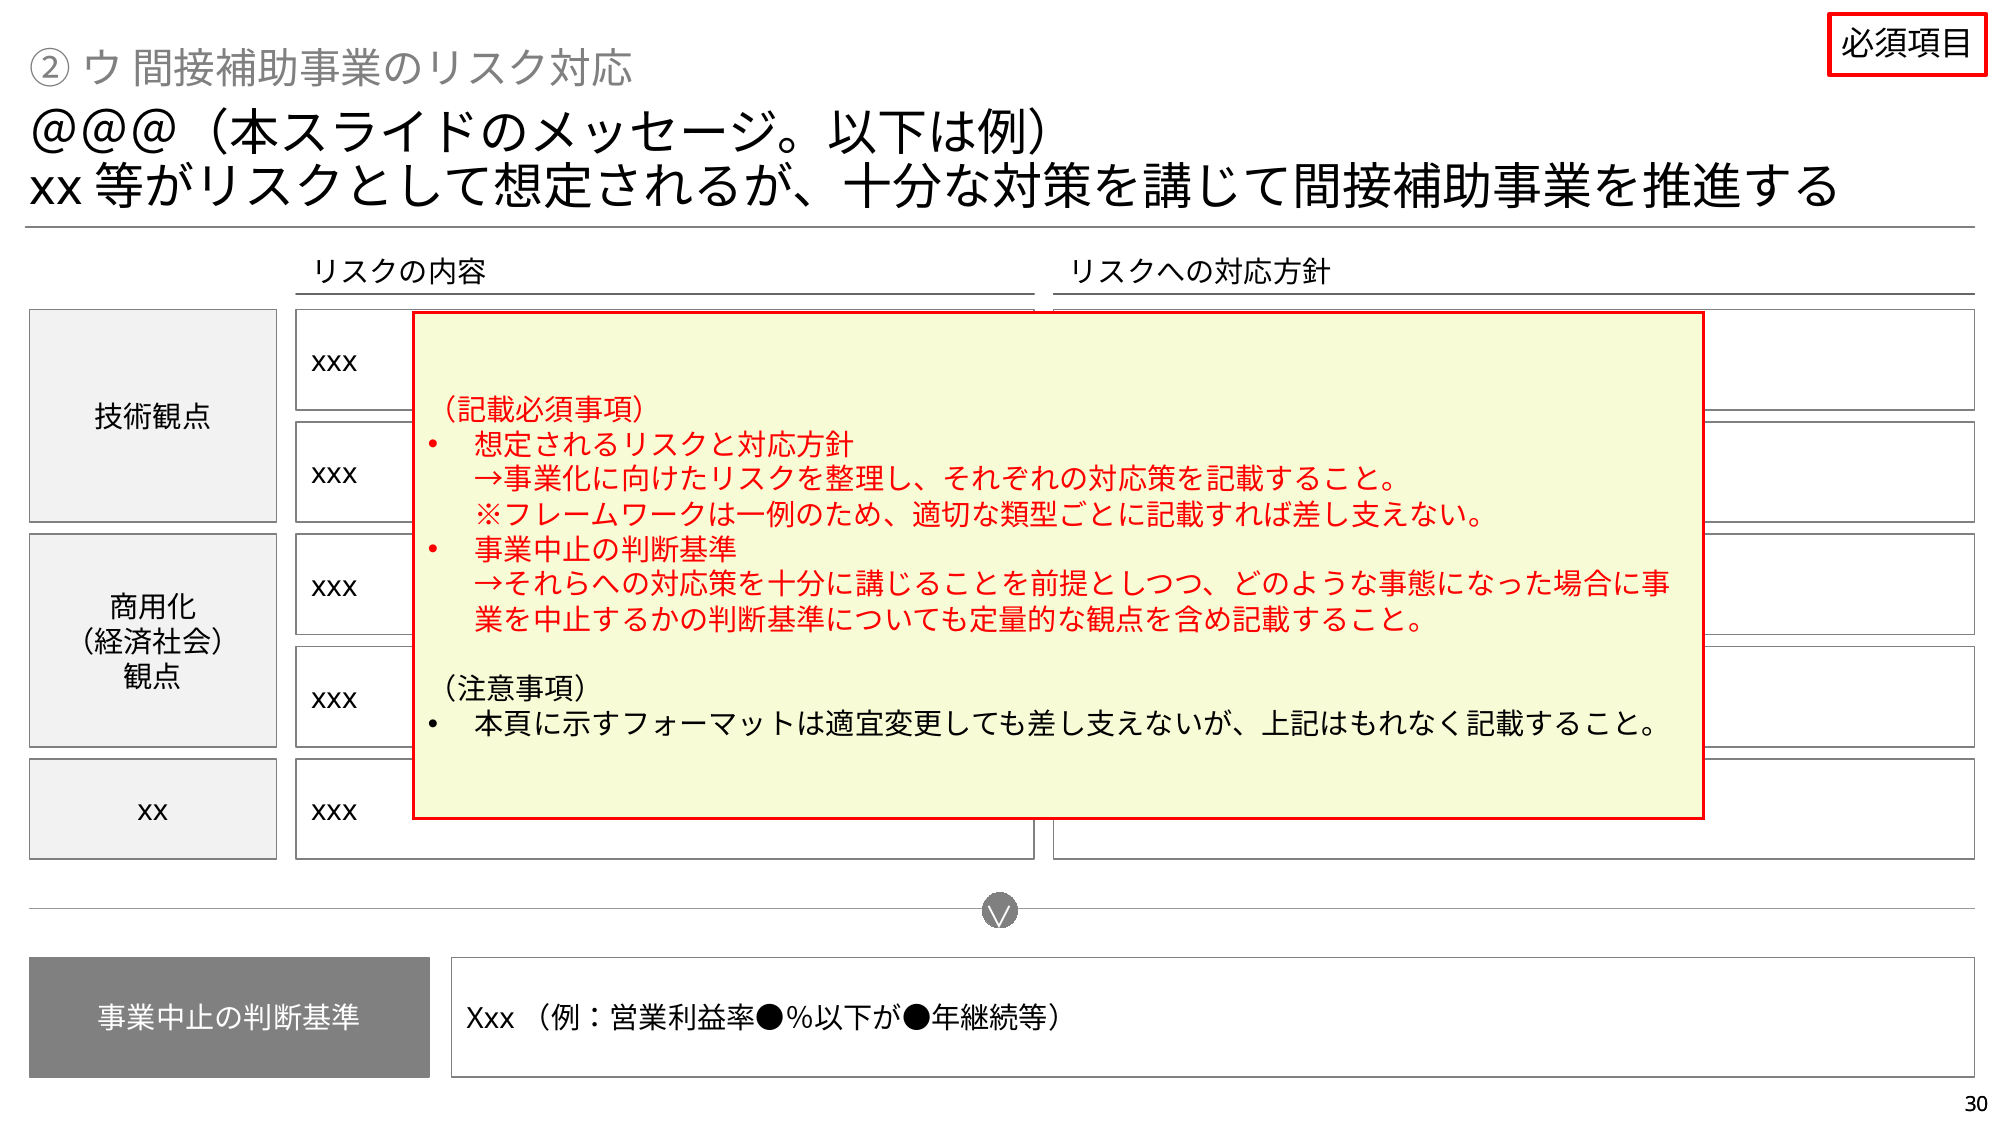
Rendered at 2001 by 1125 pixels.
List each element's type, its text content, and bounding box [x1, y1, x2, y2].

text_box xxx [1705, 420, 1976, 524]
text_box 事業中止の判断基準 [28, 956, 431, 1078]
text_box 商用化 （経済社会） 観点 [28, 533, 278, 748]
text_box 必須項目 [1829, 13, 1986, 75]
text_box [1053, 246, 1975, 295]
text_box 技術観点 [28, 308, 278, 524]
text_box （記載必須事項） 想定されるリスクと対応方針 →事業化に向けたリスクを整理し、それぞれの対応策を記載すること。 ※フレームワークは一例のため、適切な類型ごとに記載すれば差し支えない。 事業中止の判断基準 →それらへの対応策を十分に講じることを前提としつつ、どのような事態になった場合に事業を中止するかの判断基準についても定量的な観点を含め記載すること。 （注意事項） 本頁に示すフォーマットは適宜変更しても差し支えないが、上記はもれなく記載すること。 [412, 311, 1705, 820]
text_box xx [28, 757, 278, 861]
text_box xxx [1705, 533, 1976, 636]
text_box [295, 246, 1035, 295]
text_box Xxx（例：営業利益率●％以下が●年継続等） [450, 956, 1976, 1078]
text_box xxx [294, 308, 1036, 411]
text_box xxx [294, 533, 412, 636]
text_box xxx [294, 645, 412, 748]
text_box xxx [1705, 645, 1976, 748]
text_box xxx [294, 420, 412, 524]
text_box ＠＠＠（本スライドのメッセージ。以下は例） xx等がリスクとして想定されるが、十分な対策を講じて間接補助事業を推進する [29, 107, 1875, 216]
text_box ＞ [982, 892, 1018, 907]
text_box xxx [1052, 757, 1976, 861]
text_box ②ウ 間接補助事業のリスク対応 [29, 47, 1802, 94]
text_box xxx [294, 757, 1036, 861]
text_box xxx [1052, 308, 1976, 411]
text_box ＞ [982, 909, 1018, 928]
